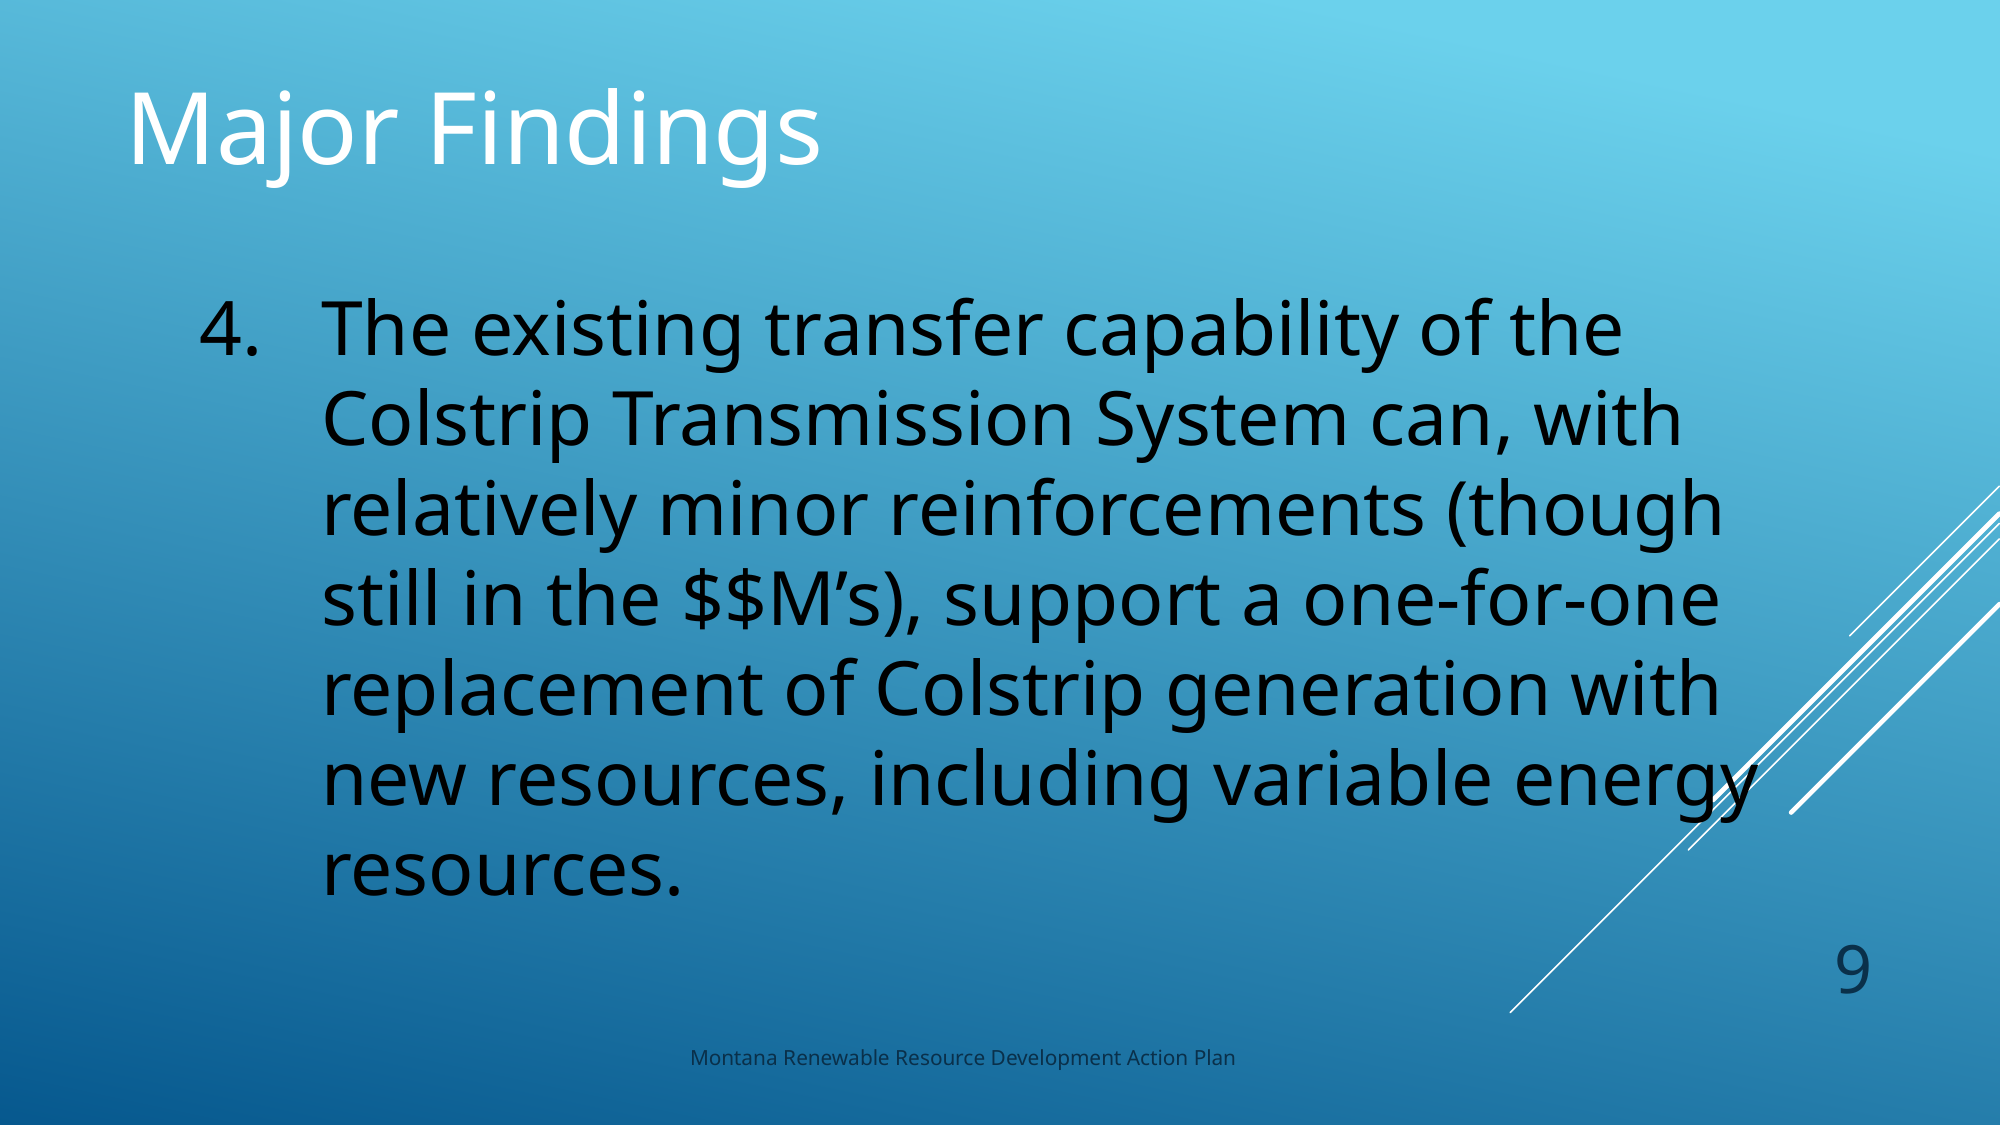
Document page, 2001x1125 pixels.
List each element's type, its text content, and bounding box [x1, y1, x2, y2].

footer Montana Renewable Resource Development Action Plan [675, 1037, 1425, 1098]
text_box Major Findings [110, 56, 1874, 192]
text_box The existing transfer capability of the Colstrip Transmission System can, with relatively minor reinforcements (though still in the $$M’s), support a one-for-one replacement of Colstrip generation with new resources, including variable energy resources. [44, 273, 1829, 918]
slide_number 9 [1700, 915, 1888, 1025]
